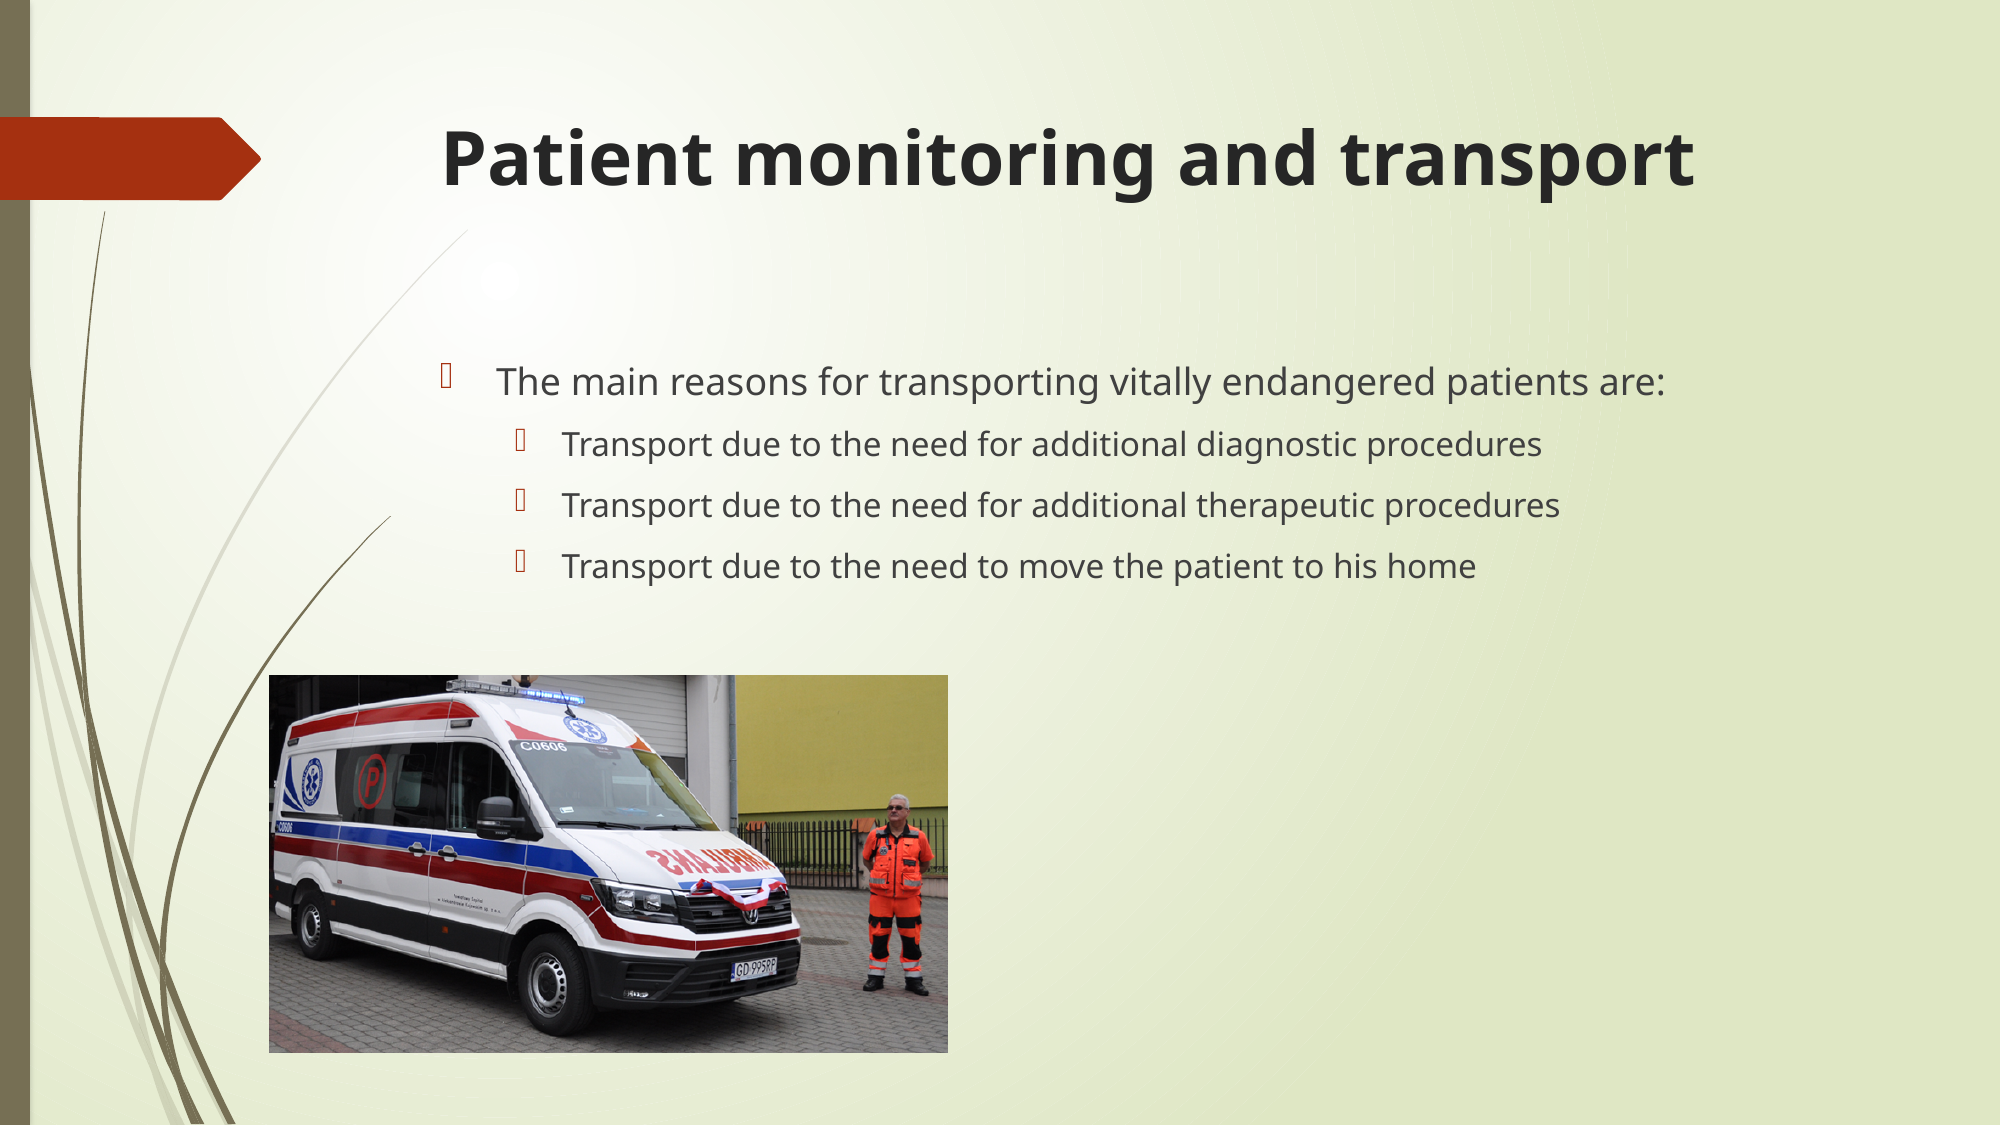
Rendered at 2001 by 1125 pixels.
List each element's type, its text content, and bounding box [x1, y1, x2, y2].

title Patient monitoring and transport [425, 102, 1888, 313]
list The main reasons for transporting vitally endangered patients are: Transport due to the need for additional diagnostic procedures Transport due to the need for additional therapeutic procedures Transport due to the need to move the patient to his home [424, 350, 1888, 970]
picture [269, 675, 948, 1054]
